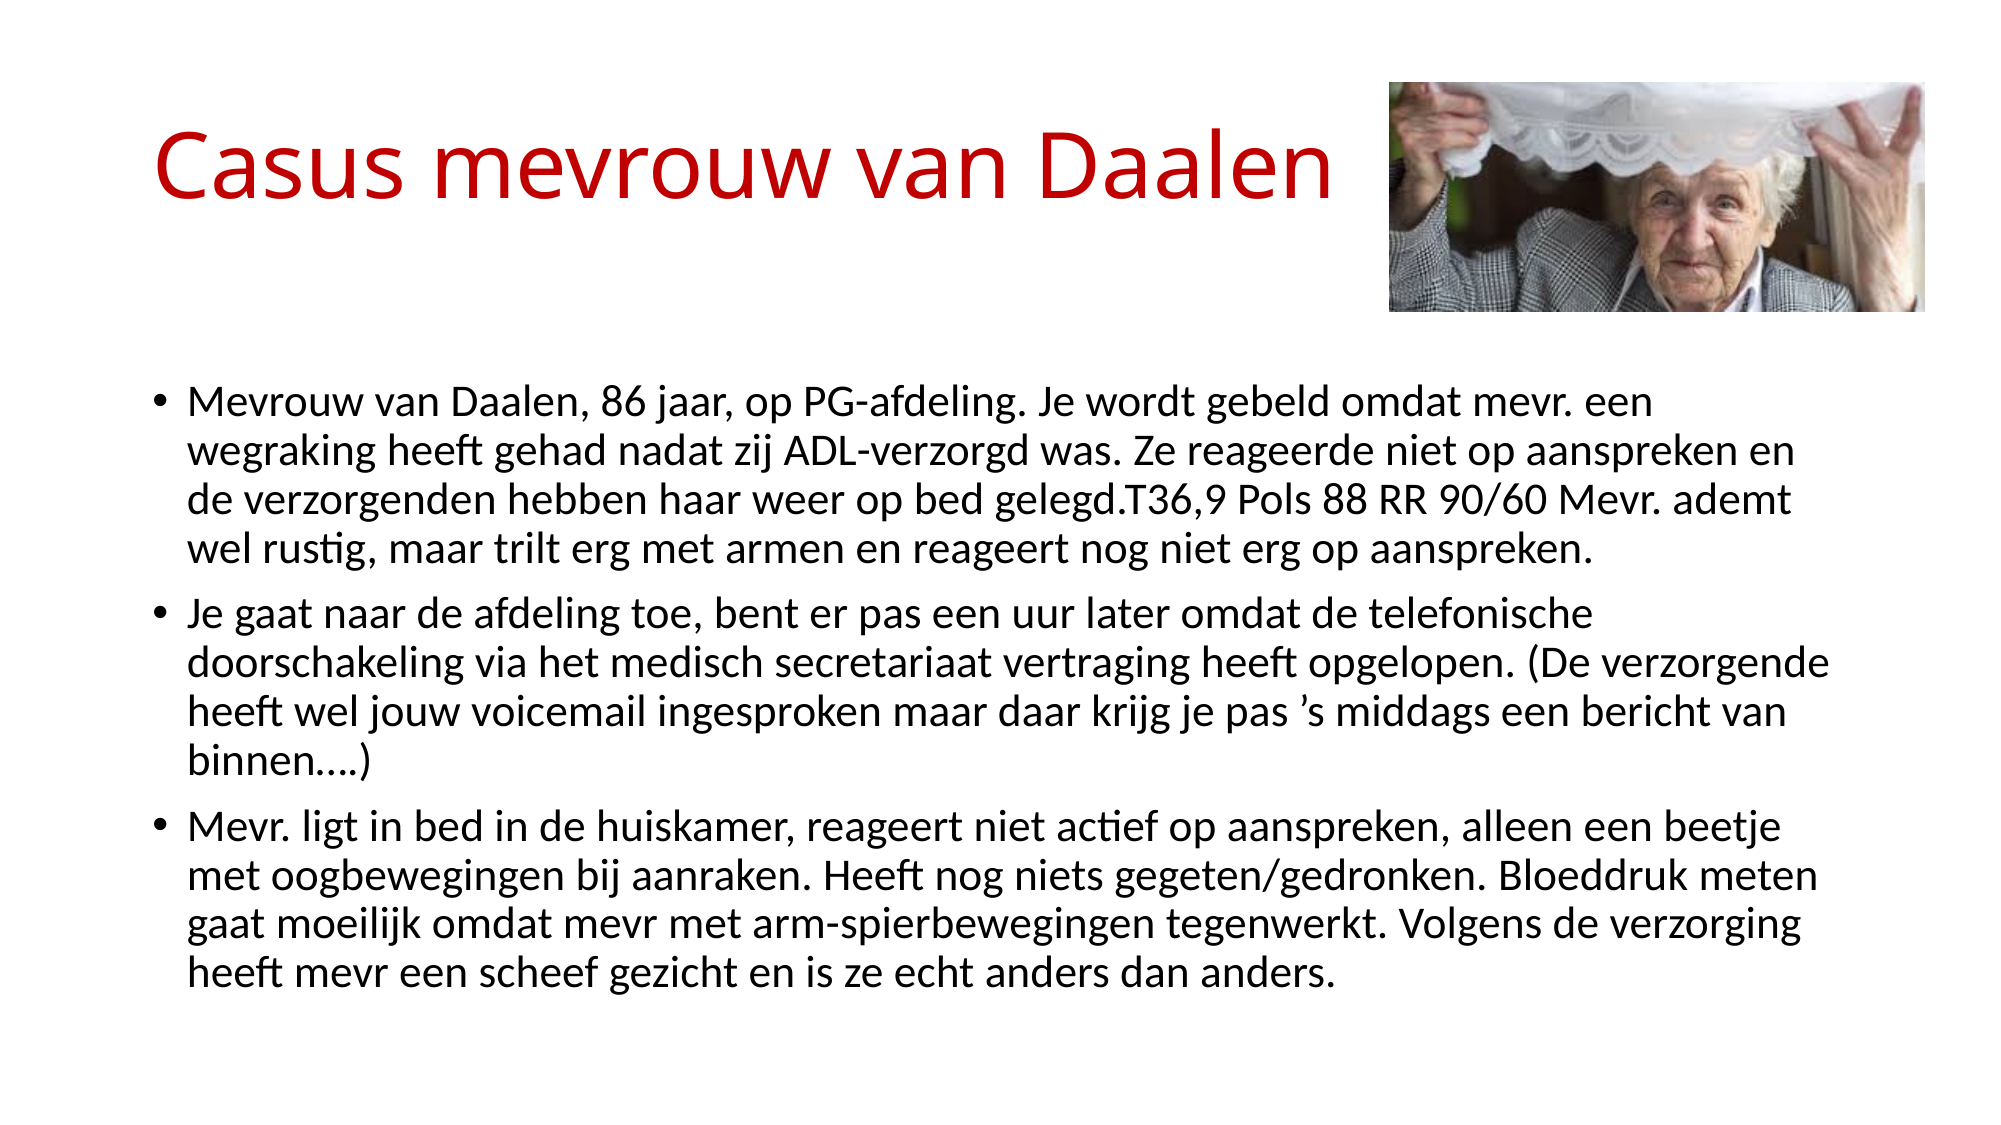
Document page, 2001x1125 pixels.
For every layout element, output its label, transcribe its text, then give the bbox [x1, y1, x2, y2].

picture [1389, 82, 1925, 313]
list Mevrouw van Daalen, 86 jaar, op PG-afdeling. Je wordt gebeld omdat mevr. een wegraking heeft gehad nadat zij ADL-verzorgd was. Ze reageerde niet op aanspreken en de verzorgenden hebben haar weer op bed gelegd.T36,9 Pols 88 RR 90/60 Mevr. ademt wel rustig, maar trilt erg met armen en reageert nog niet erg op aanspreken. Je gaat naar de afdeling toe, bent er pas een uur later omdat de telefonische doorschakeling via het medisch secretariaat vertraging heeft opgelopen. (De verzorgende heeft wel jouw voicemail ingesproken maar daar krijg je pas ’s middags een bericht van binnen….) Mevr. ligt in bed in de huiskamer, reageert niet actief op aanspreken, alleen een beetje met oogbewegingen bij aanraken. Heeft nog niets gegeten/gedronken. Bloeddruk meten gaat moeilijk omdat mevr met arm-spierbewegingen tegenwerkt. Volgens de verzorging heeft mevr een scheef gezicht en is ze echt anders dan anders. [137, 299, 1863, 1014]
title Casus mevrouw van Daalen [137, 59, 1863, 278]
